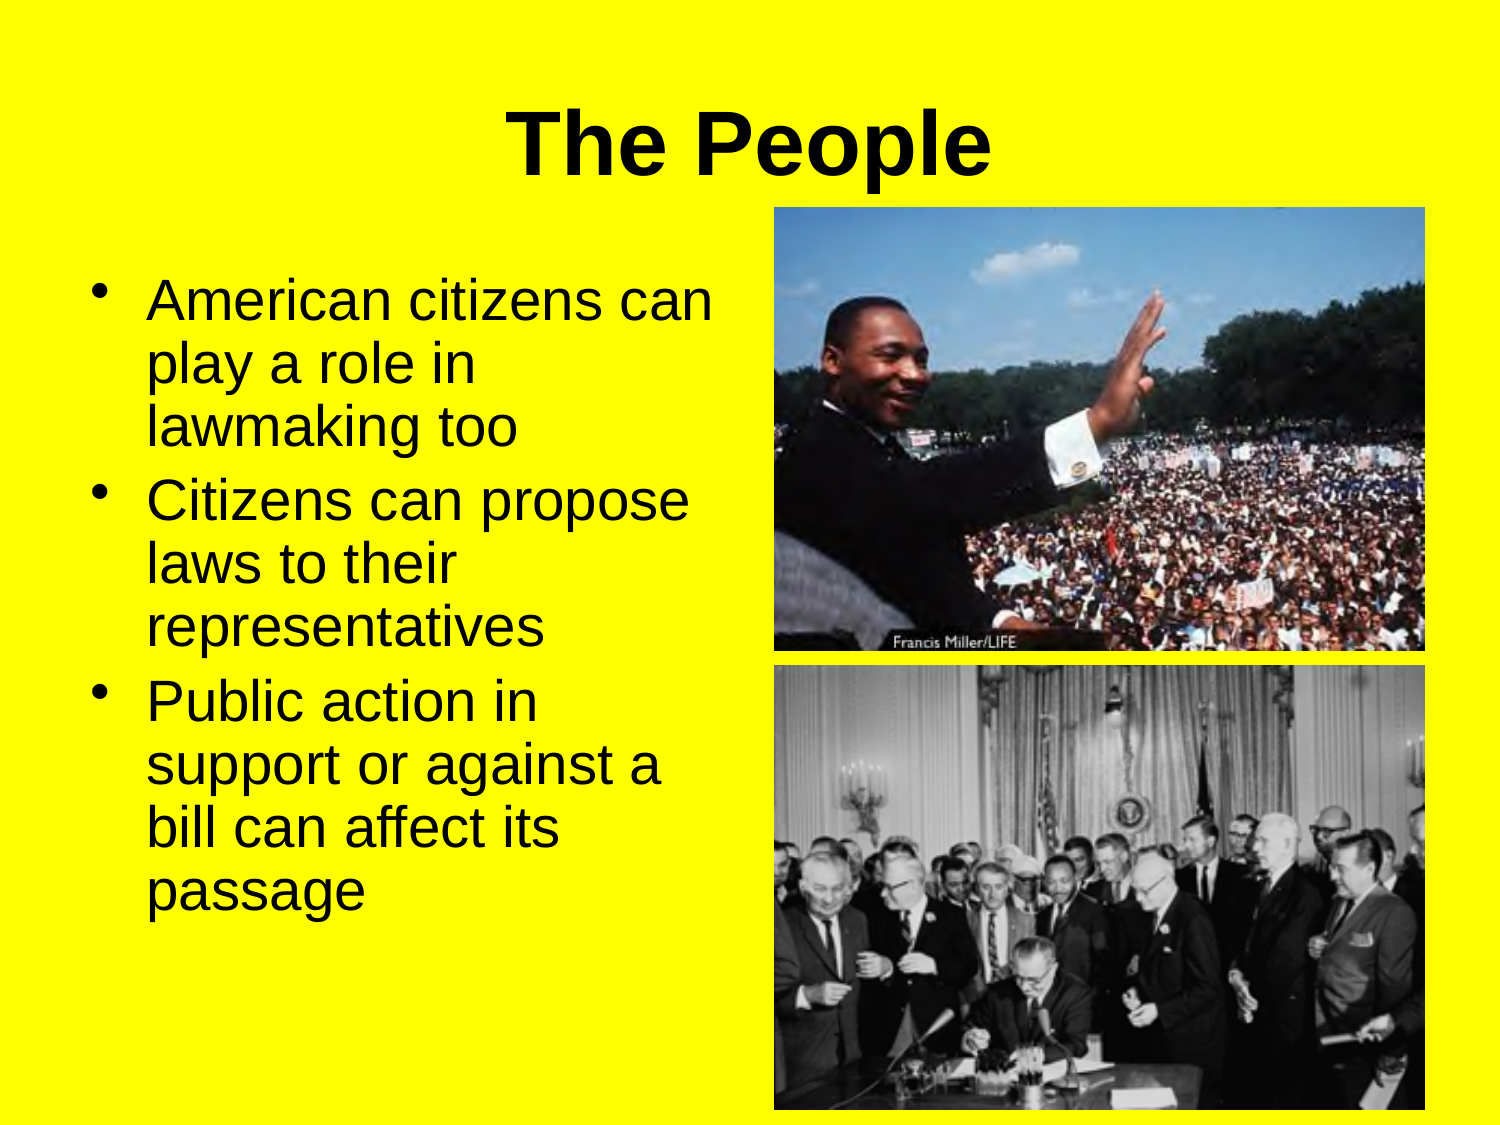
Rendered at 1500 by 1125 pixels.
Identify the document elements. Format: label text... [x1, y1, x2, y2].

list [774, 665, 1426, 1110]
title The People [75, 45, 1425, 233]
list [774, 207, 1426, 651]
list American citizens can play a role in lawmaking too Citizens can propose laws to their representatives Public action in support or against a bill can affect its passage [75, 262, 738, 1005]
